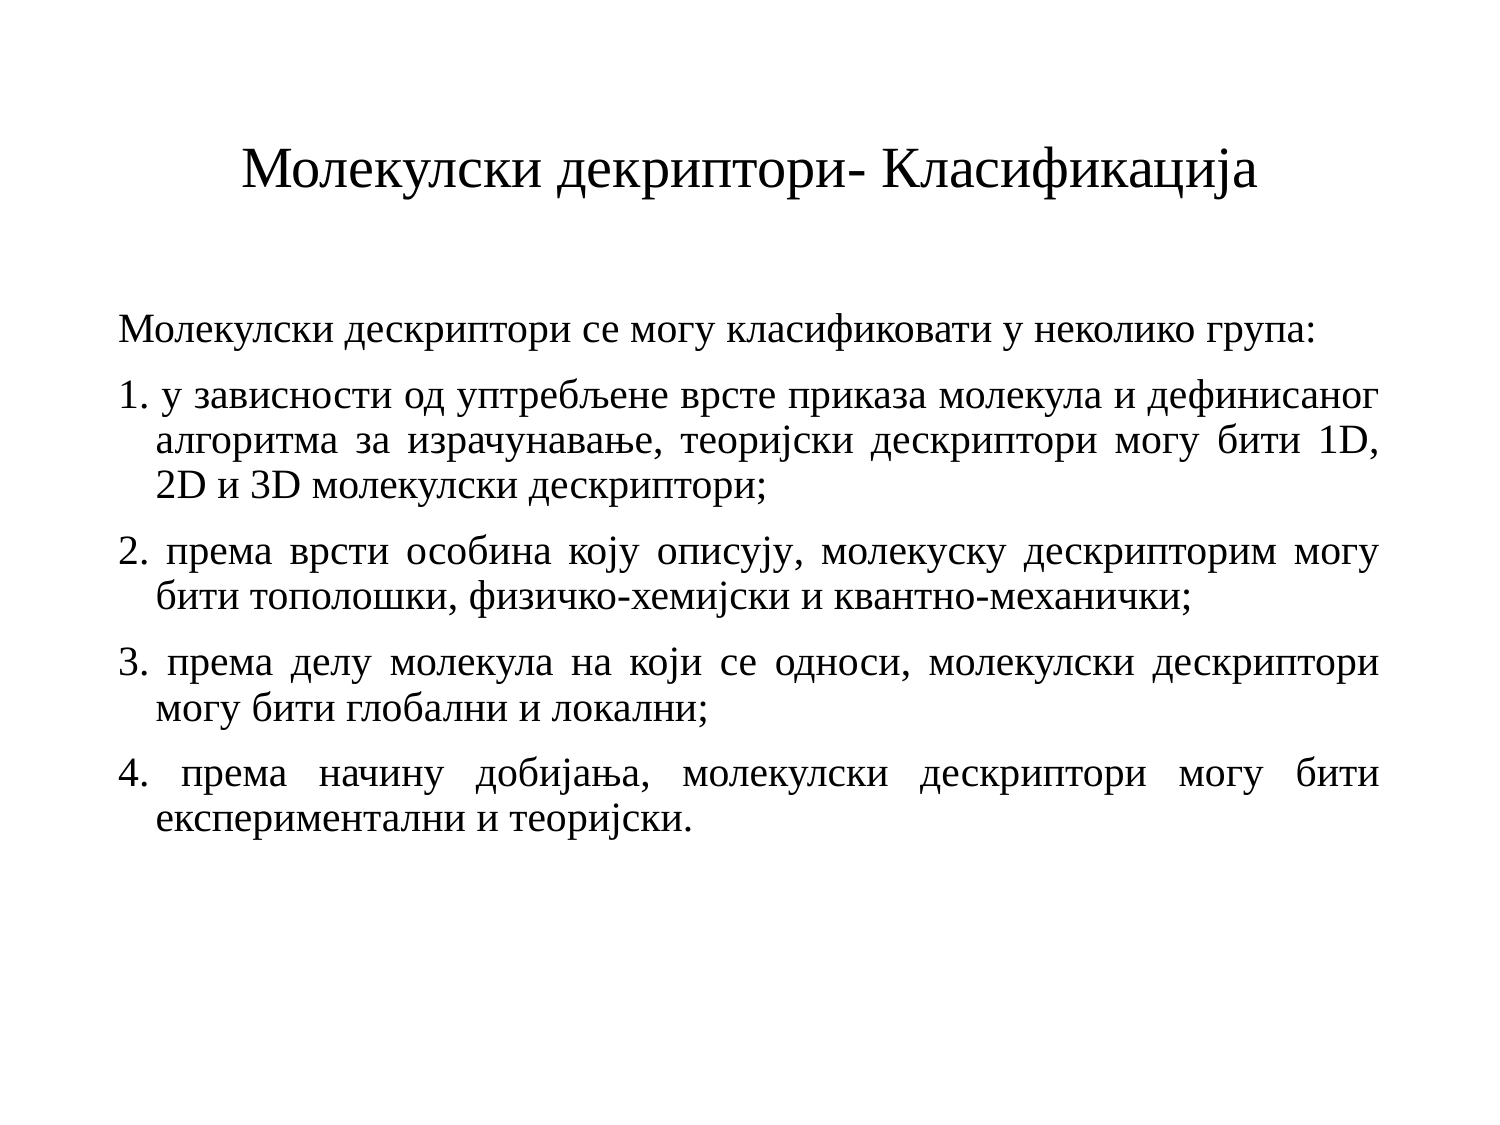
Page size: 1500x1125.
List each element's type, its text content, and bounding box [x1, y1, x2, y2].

title Молекулски декриптори- Класификација [103, 59, 1397, 278]
list Молекулски дескриптори се могу класификовати у неколико група: 1. у зависности од уптребљене врсте приказа молекула и дефинисаног алгоритма за израчунавање, теоријски дескриптори могу бити 1D, 2D и 3D молекулски дескриптори; 2. према врсти особина коју описују, молекуску дескрипторим могу бити тополошки, физичко-хемијски и квантно-механички; 3. према делу молекула на који се односи, молекулски дескриптори могу бити глобални и локални; 4. према начину добијања, молекулски дескриптори могу бити експериментални и теоријски. [103, 299, 1395, 1014]
